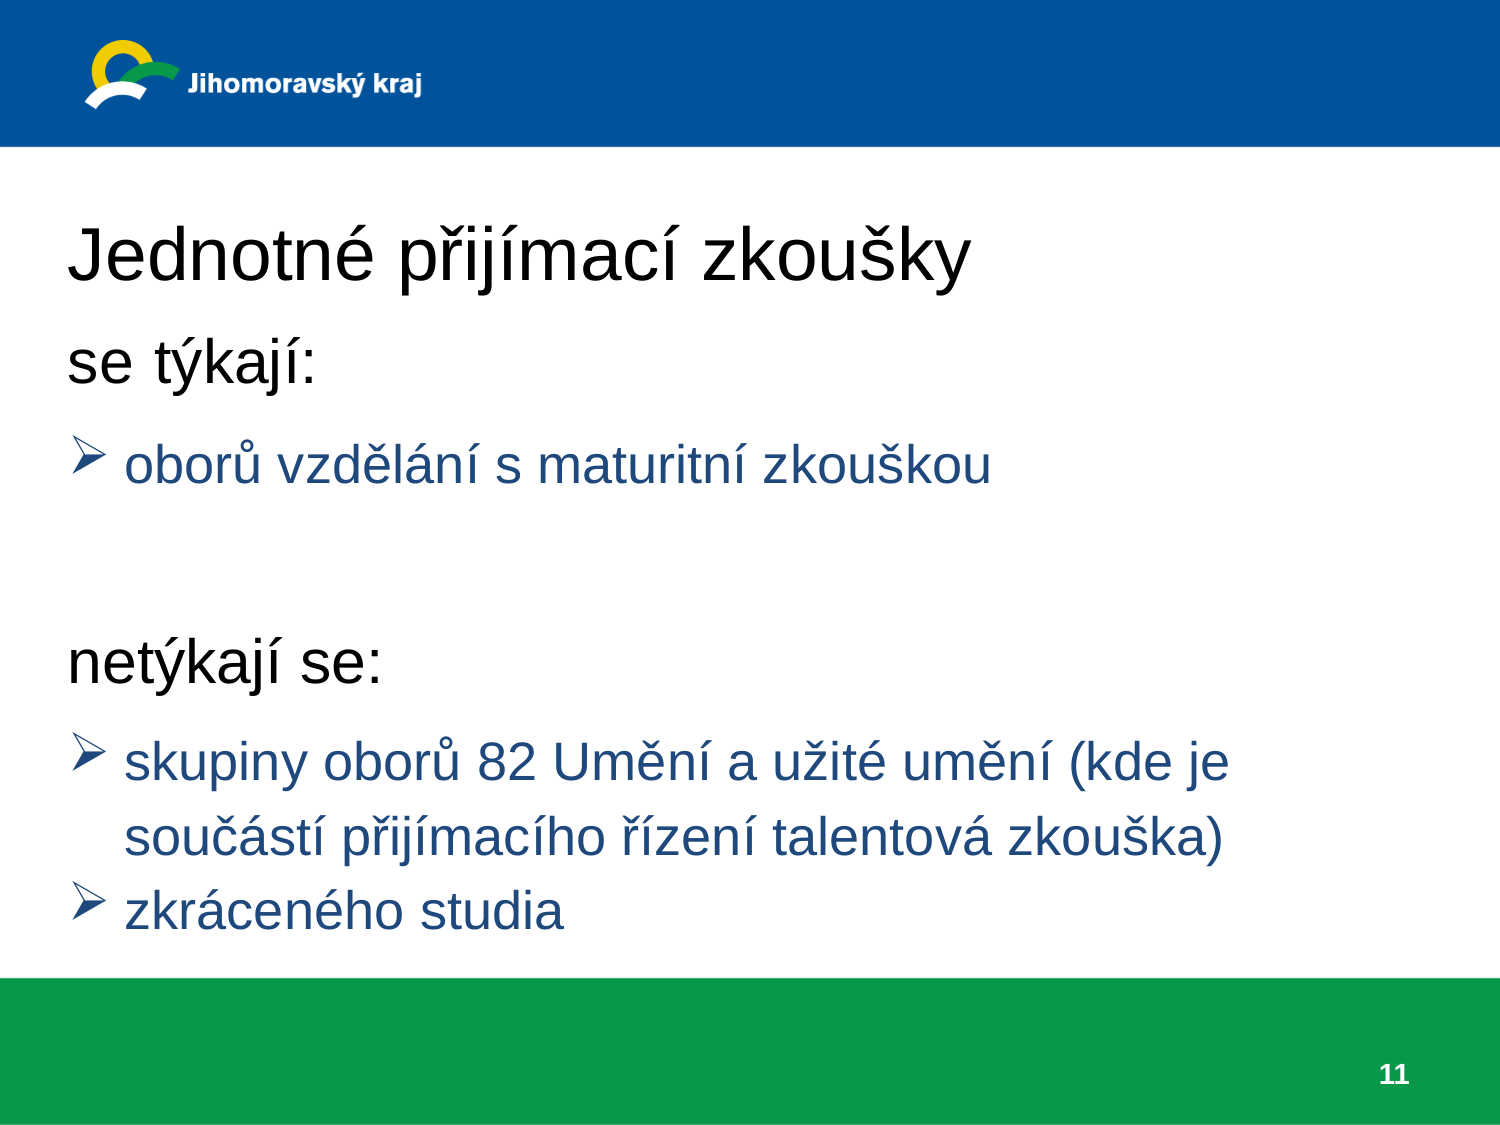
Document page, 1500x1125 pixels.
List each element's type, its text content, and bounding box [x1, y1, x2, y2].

picture [0, 0, 1500, 1125]
text_box Jednotné přijímací zkoušky se týkají: oborů vzdělání s maturitní zkouškou netýkají se: skupiny oborů 82 Umění a užité umění (kde je součástí přijímacího řízení talentová zkouška) zkráceného studia [53, 184, 1459, 1006]
slide_number 11 [1074, 1042, 1425, 1103]
